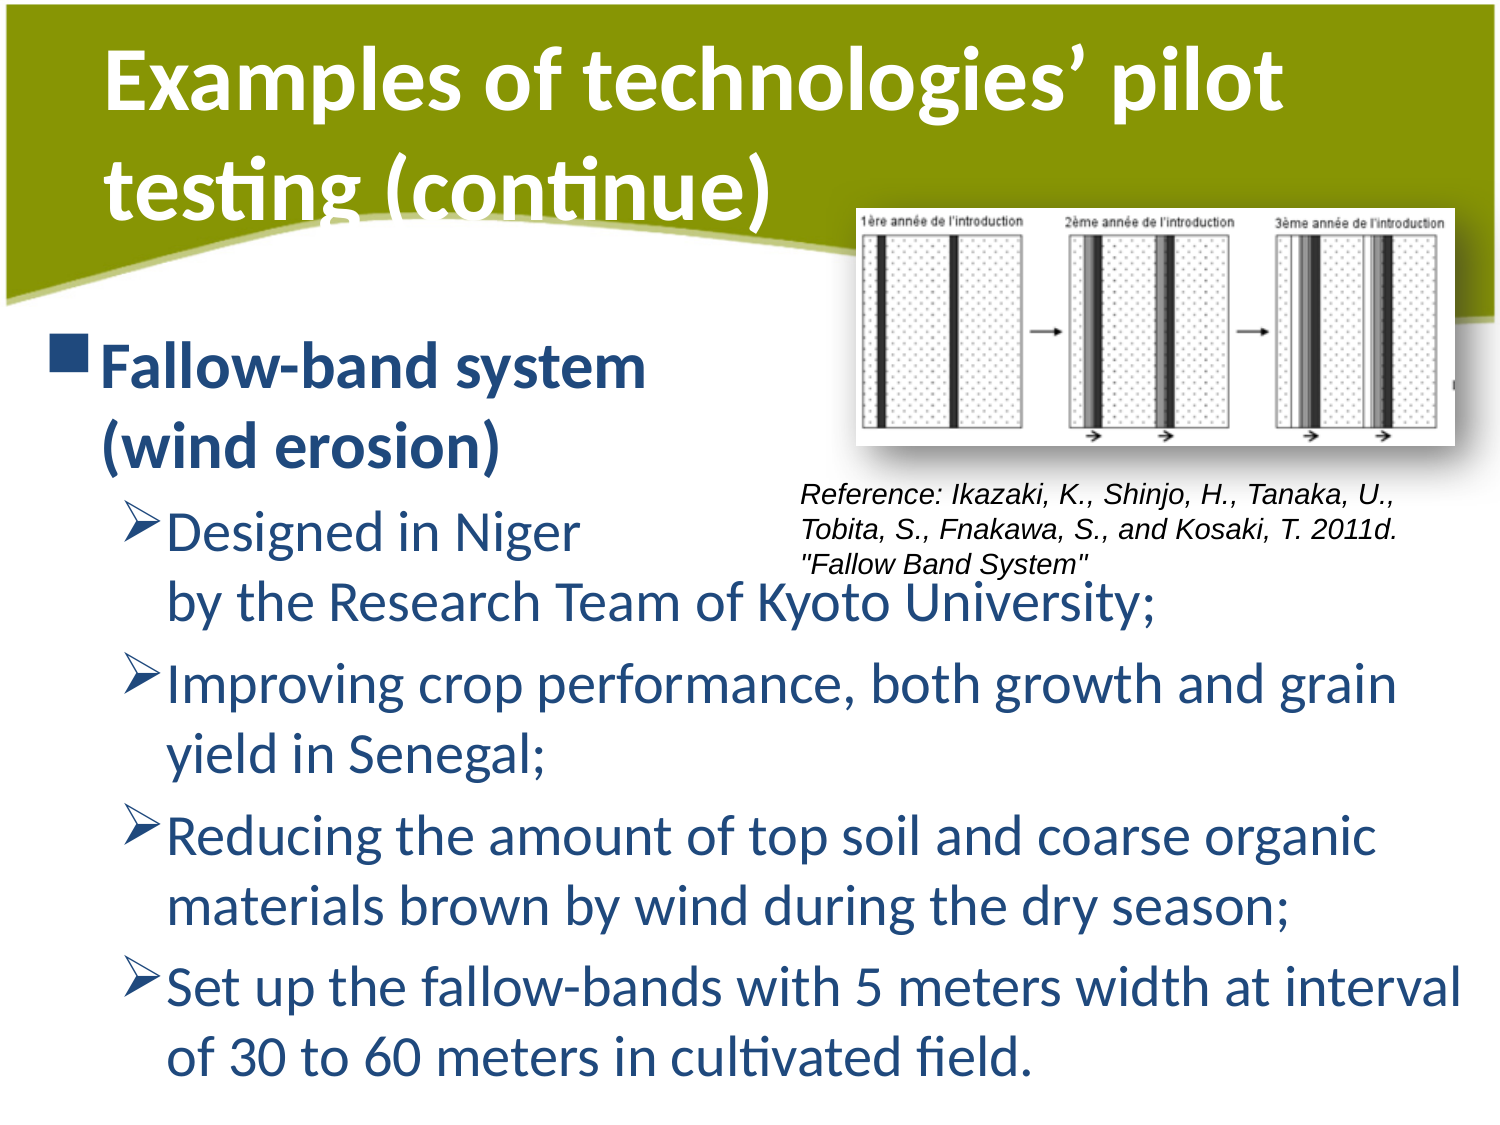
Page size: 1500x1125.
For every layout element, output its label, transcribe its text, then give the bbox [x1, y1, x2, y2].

title Examples of technologies’ pilot testing (continue) [88, 34, 1459, 223]
picture [0, 0, 1500, 1125]
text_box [785, 207, 1500, 590]
list Fallow-band system (wind erosion) Designed in Niger by the Research Team of Kyoto University; Improving crop performance, both growth and grain yield in Senegal; Reducing the amount of top soil and coarse organic materials brown by wind during the dry season; Set up the fallow-bands with 5 meters width at interval of 30 to 60 meters in cultivated field. [29, 314, 1500, 1095]
